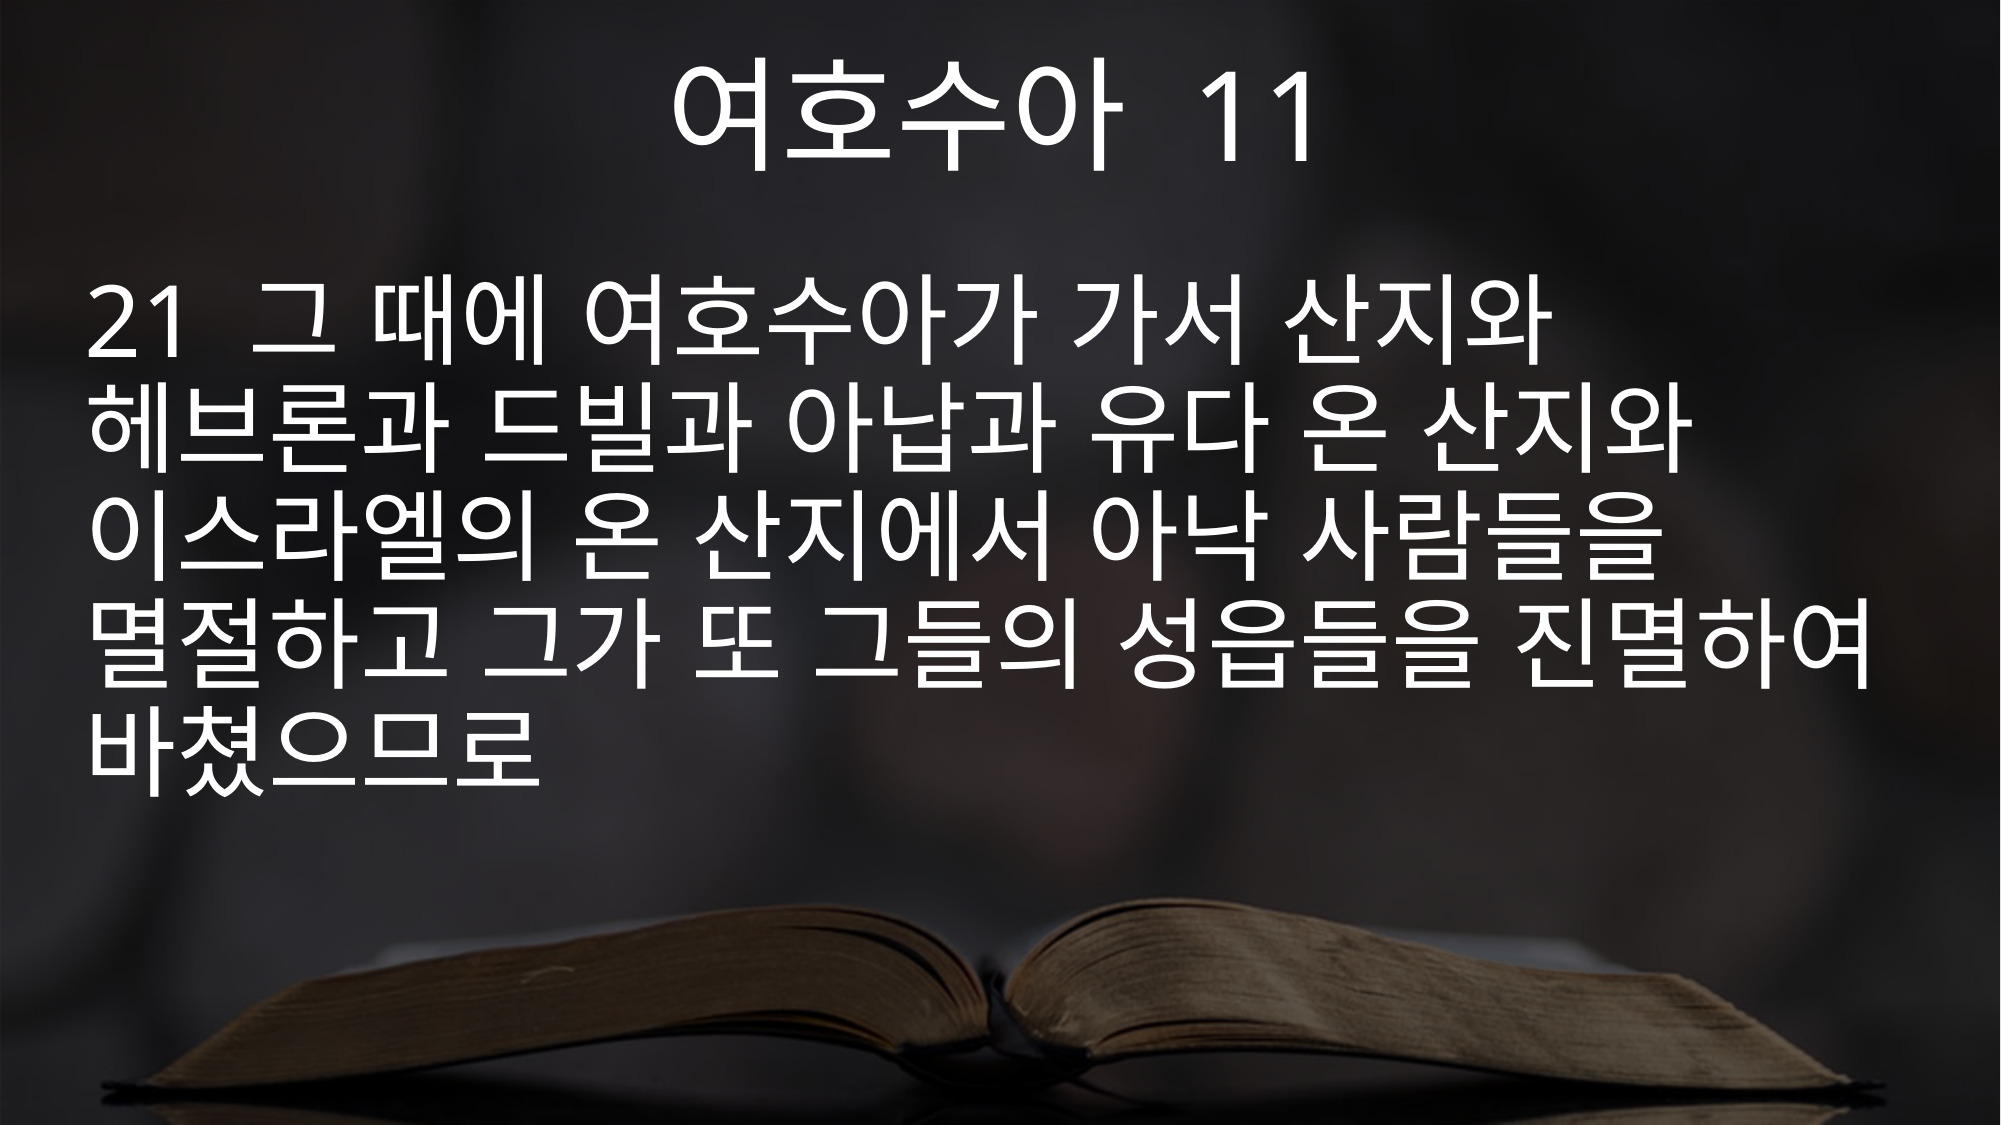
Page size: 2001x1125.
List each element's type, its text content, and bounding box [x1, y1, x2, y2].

footer 여호수아 11 [0, 32, 2000, 192]
list 21 그 때에 여호수아가 가서 산지와 헤브론과 드빌과 아납과 유다 온 산지와 이스라엘의 온 산지에서 아낙 사람들을 멸절하고 그가 또 그들의 성읍들을 진멸하여 바쳤으므로 [69, 263, 1953, 423]
picture [0, 0, 2001, 1125]
